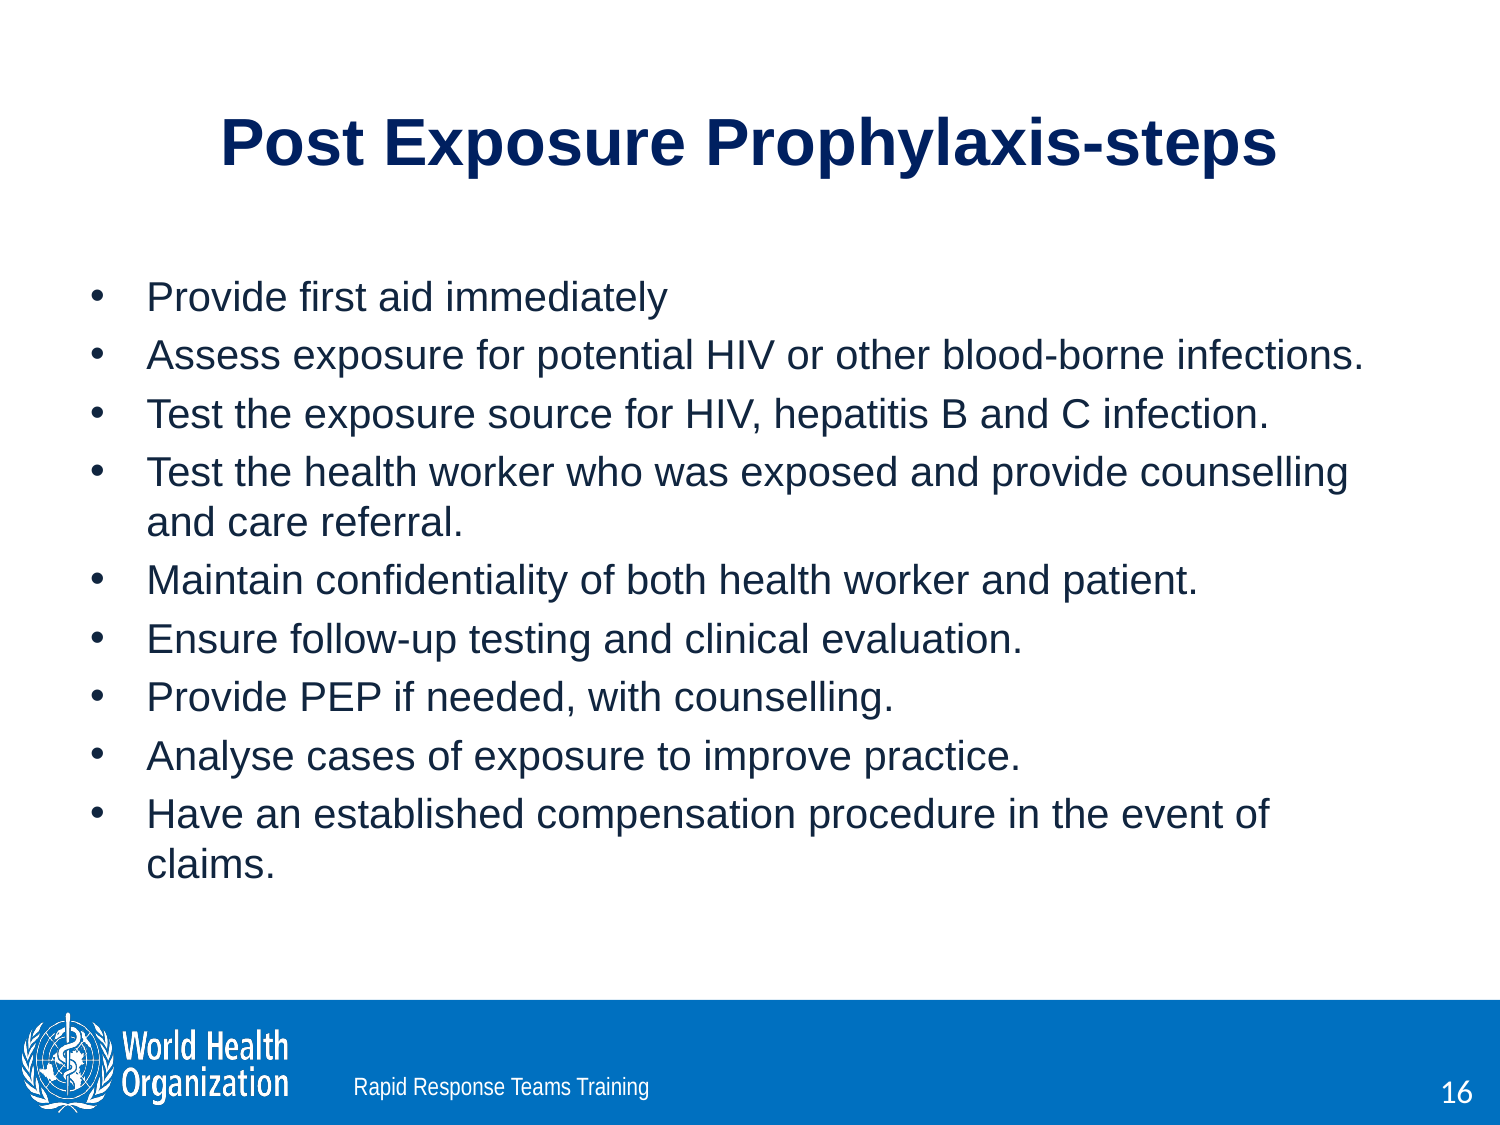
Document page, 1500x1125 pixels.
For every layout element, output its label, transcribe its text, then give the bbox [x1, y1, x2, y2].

title Post Exposure Prophylaxis-steps [75, 45, 1425, 233]
list Provide first aid immediately Assess exposure for potential HIV or other blood-borne infections. Test the exposure source for HIV, hepatitis B and C infection. Test the health worker who was exposed and provide counselling and care referral. Maintain confidentiality of both health worker and patient. Ensure follow-up testing and clinical evaluation. Provide PEP if needed, with counselling. Analyse cases of exposure to improve practice. Have an established compensation procedure in the event of claims. [75, 262, 1425, 1005]
picture [21, 1012, 288, 1113]
